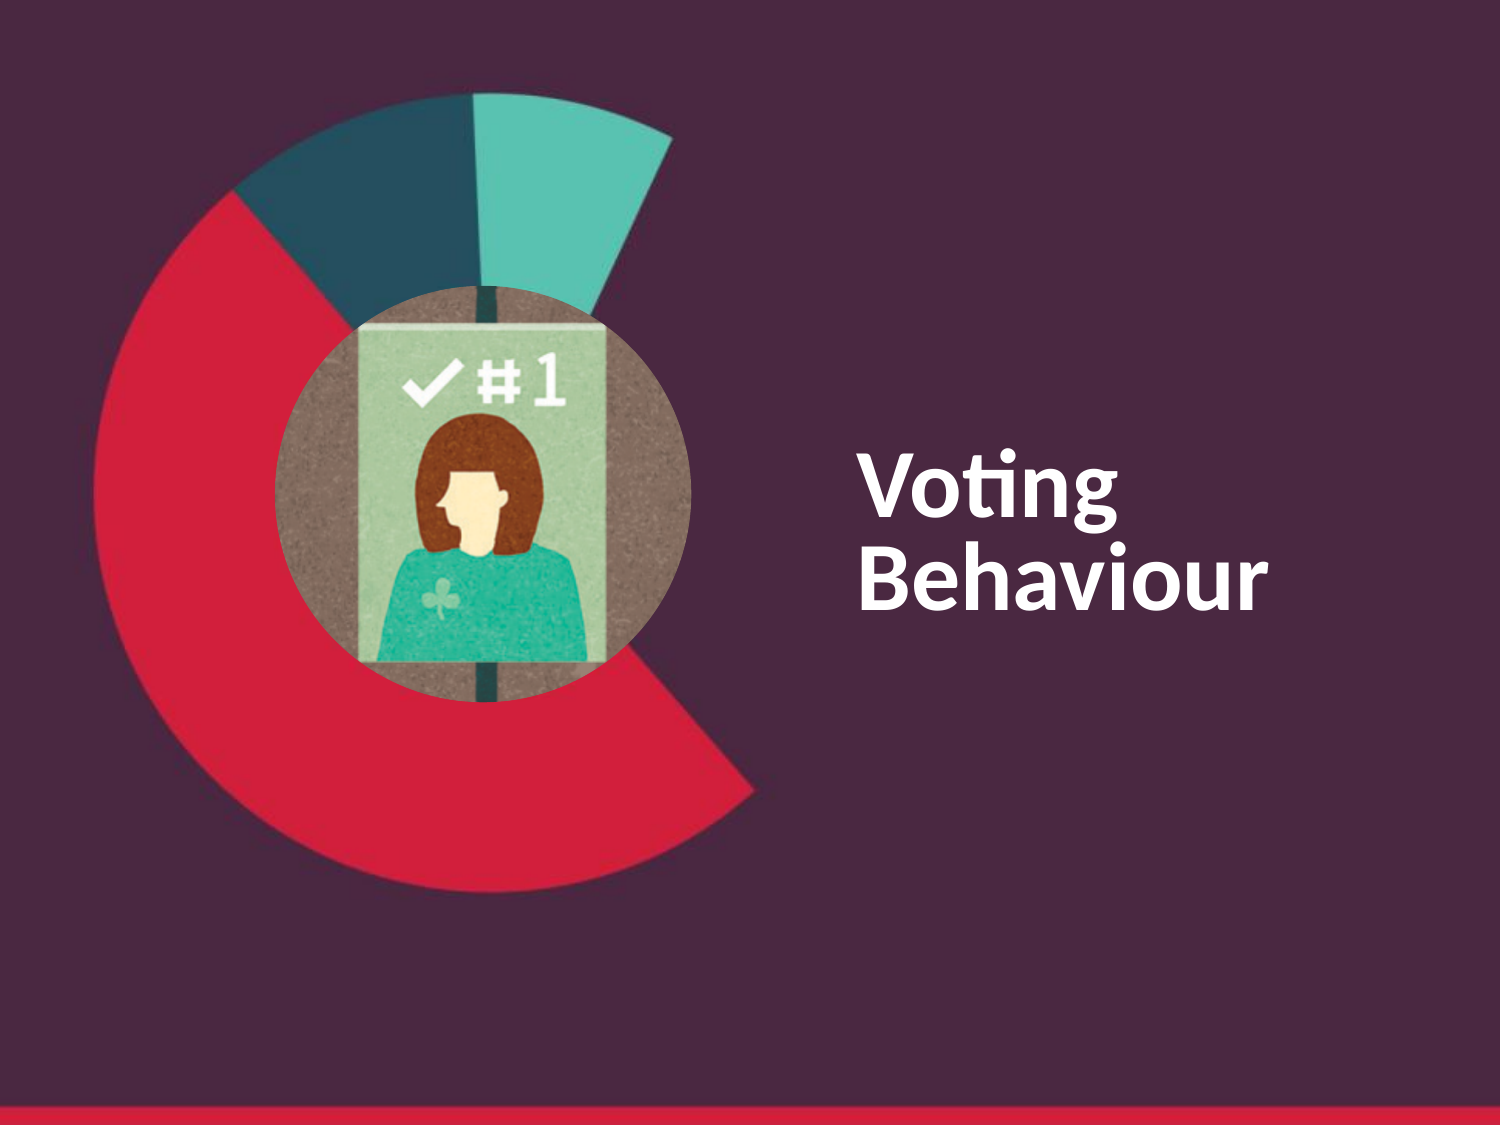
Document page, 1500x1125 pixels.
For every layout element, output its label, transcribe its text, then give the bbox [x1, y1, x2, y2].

picture [0, 0, 1500, 1125]
title Voting Behaviour [856, 442, 1402, 631]
